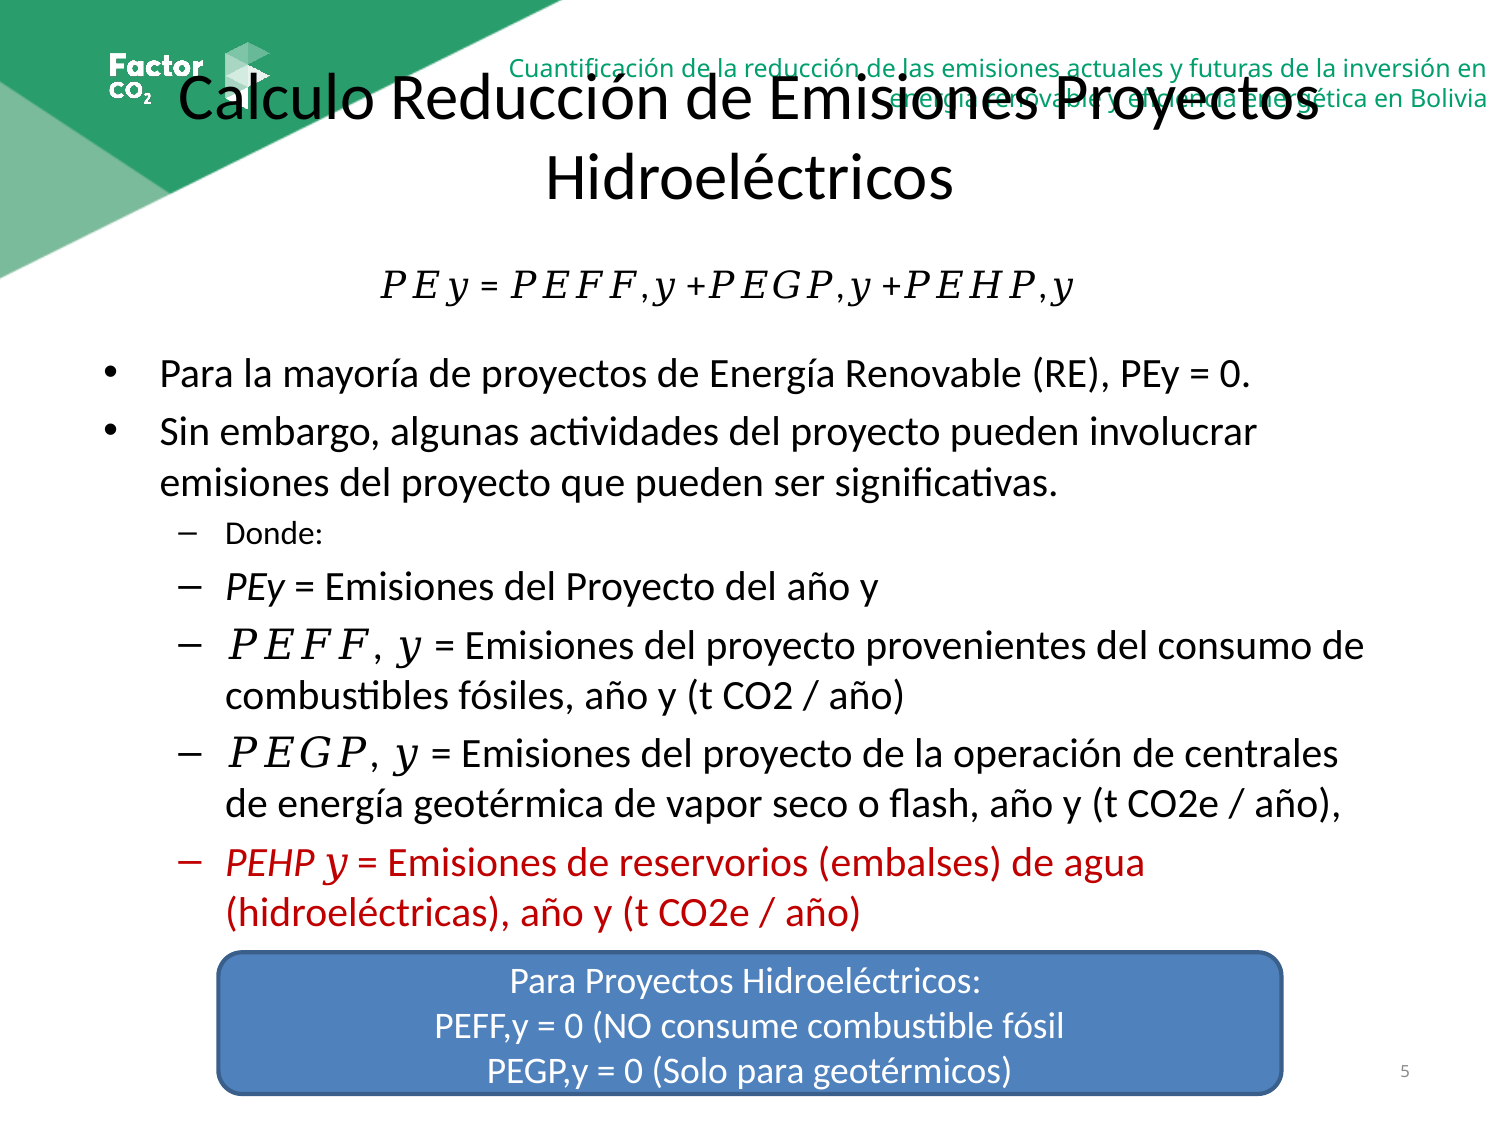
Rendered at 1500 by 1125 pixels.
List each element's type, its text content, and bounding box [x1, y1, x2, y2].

slide_number 5 [1074, 1042, 1425, 1103]
list Para la mayoría de proyectos de Energía Renovable (RE), PEy = 0. Sin embargo, algunas actividades del proyecto pueden involucrar emisiones del proyecto que pueden ser significativas. Donde: PEy = Emisiones del Proyecto del año y 𝑃𝐸𝐹𝐹, 𝑦 = Emisiones del proyecto provenientes del consumo de combustibles fósiles, año y (t CO2 / año) 𝑃𝐸𝐺𝑃, 𝑦 = Emisiones del proyecto de la operación de centrales de energía geotérmica de vapor seco o flash, año y (t CO2e / año), PEHP 𝑦 = Emisiones de reservorios (embalses) de agua (hidroeléctricas), año y (t CO2e / año) [88, 338, 1400, 965]
picture [0, 0, 1500, 1125]
title Calculo Reducción de Emisiones Proyectos Hidroeléctricos [75, 45, 1425, 233]
text_box 𝑃𝐸𝑦 = 𝑃𝐸𝐹𝐹,𝑦 +𝑃𝐸𝐺𝑃,𝑦 +𝑃𝐸𝐻𝑃,𝑦 [362, 254, 1100, 314]
text_box Para Proyectos Hidroeléctricos: PEFF,y = 0 (NO consume combustible fósil PEGP,y = 0 (Solo para geotérmicos) [216, 950, 1284, 1097]
